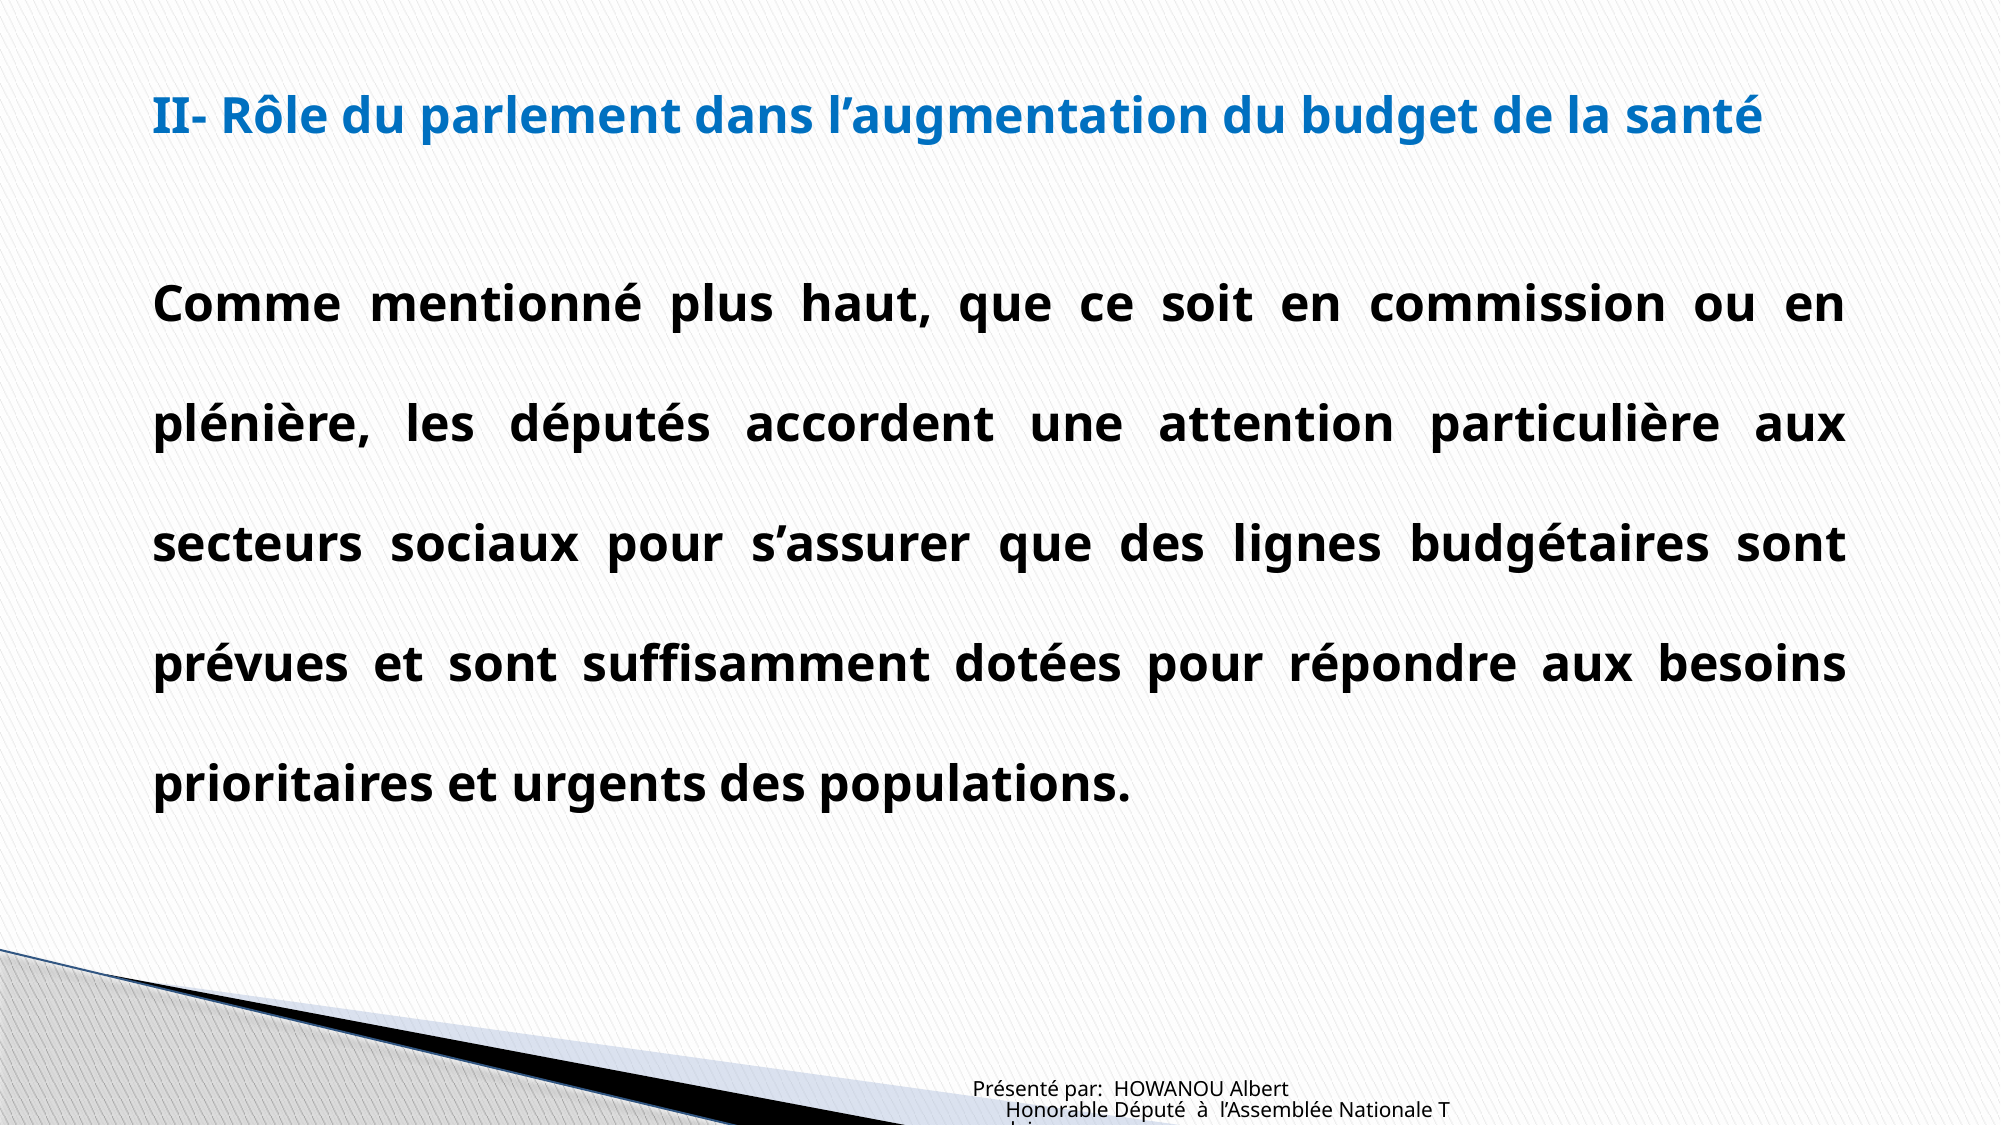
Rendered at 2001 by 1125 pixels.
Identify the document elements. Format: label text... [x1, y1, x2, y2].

footer Présenté par: HOWANOU Albert Honorable Député à l’Assemblée Nationale Togolaise [957, 1051, 1473, 1112]
title II- Rôle du parlement dans l’augmentation du budget de la santé [137, 59, 1863, 248]
list Comme mentionné plus haut, que ce soit en commission ou en plénière, les députés accordent une attention particulière aux secteurs sociaux pour s’assurer que des lignes budgétaires sont prévues et sont suffisamment dotées pour répondre aux besoins prioritaires et urgents des populations. [137, 248, 1863, 1064]
